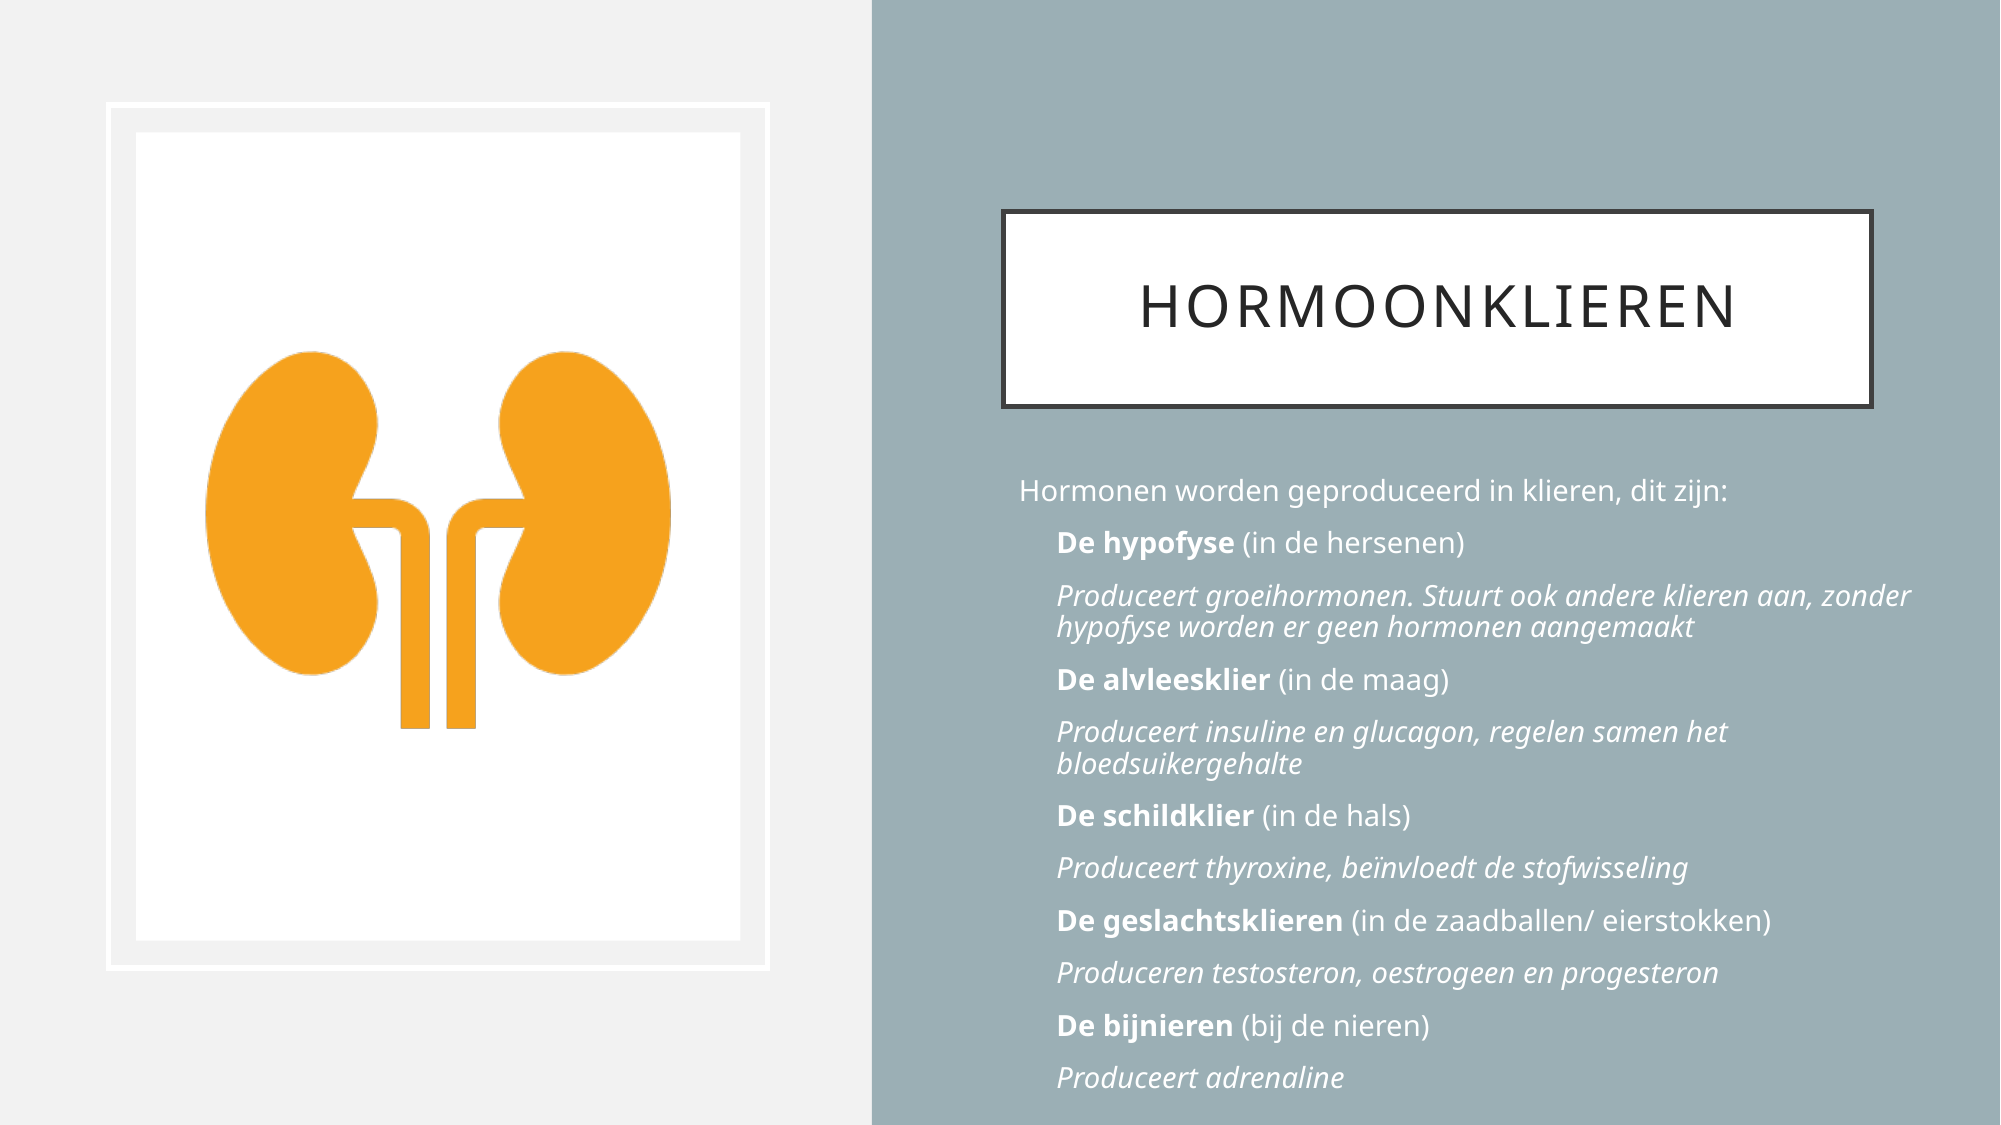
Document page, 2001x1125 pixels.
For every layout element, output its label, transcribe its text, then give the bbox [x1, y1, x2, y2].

text_box [135, 131, 742, 942]
picture [163, 261, 714, 812]
text_box [871, 0, 2000, 1125]
list Hormonen worden geproduceerd in klieren, dit zijn: De hypofyse (in de hersenen) Produceert groeihormonen. Stuurt ook andere klieren aan, zonder hypofyse worden er geen hormonen aangemaakt De alvleesklier (in de maag) Produceert insuline en glucagon, regelen samen het bloedsuikergehalte De schildklier (in de hals) Produceert thyroxine, beïnvloedt de stofwisseling De geslachtsklieren (in de zaadballen/ eierstokken) Produceren testosteron, oestrogeen en progesteron De bijnieren (bij de nieren) Produceert adrenaline [1003, 468, 1941, 1125]
text_box [108, 104, 769, 969]
title hormoonklieren [1001, 209, 1874, 409]
